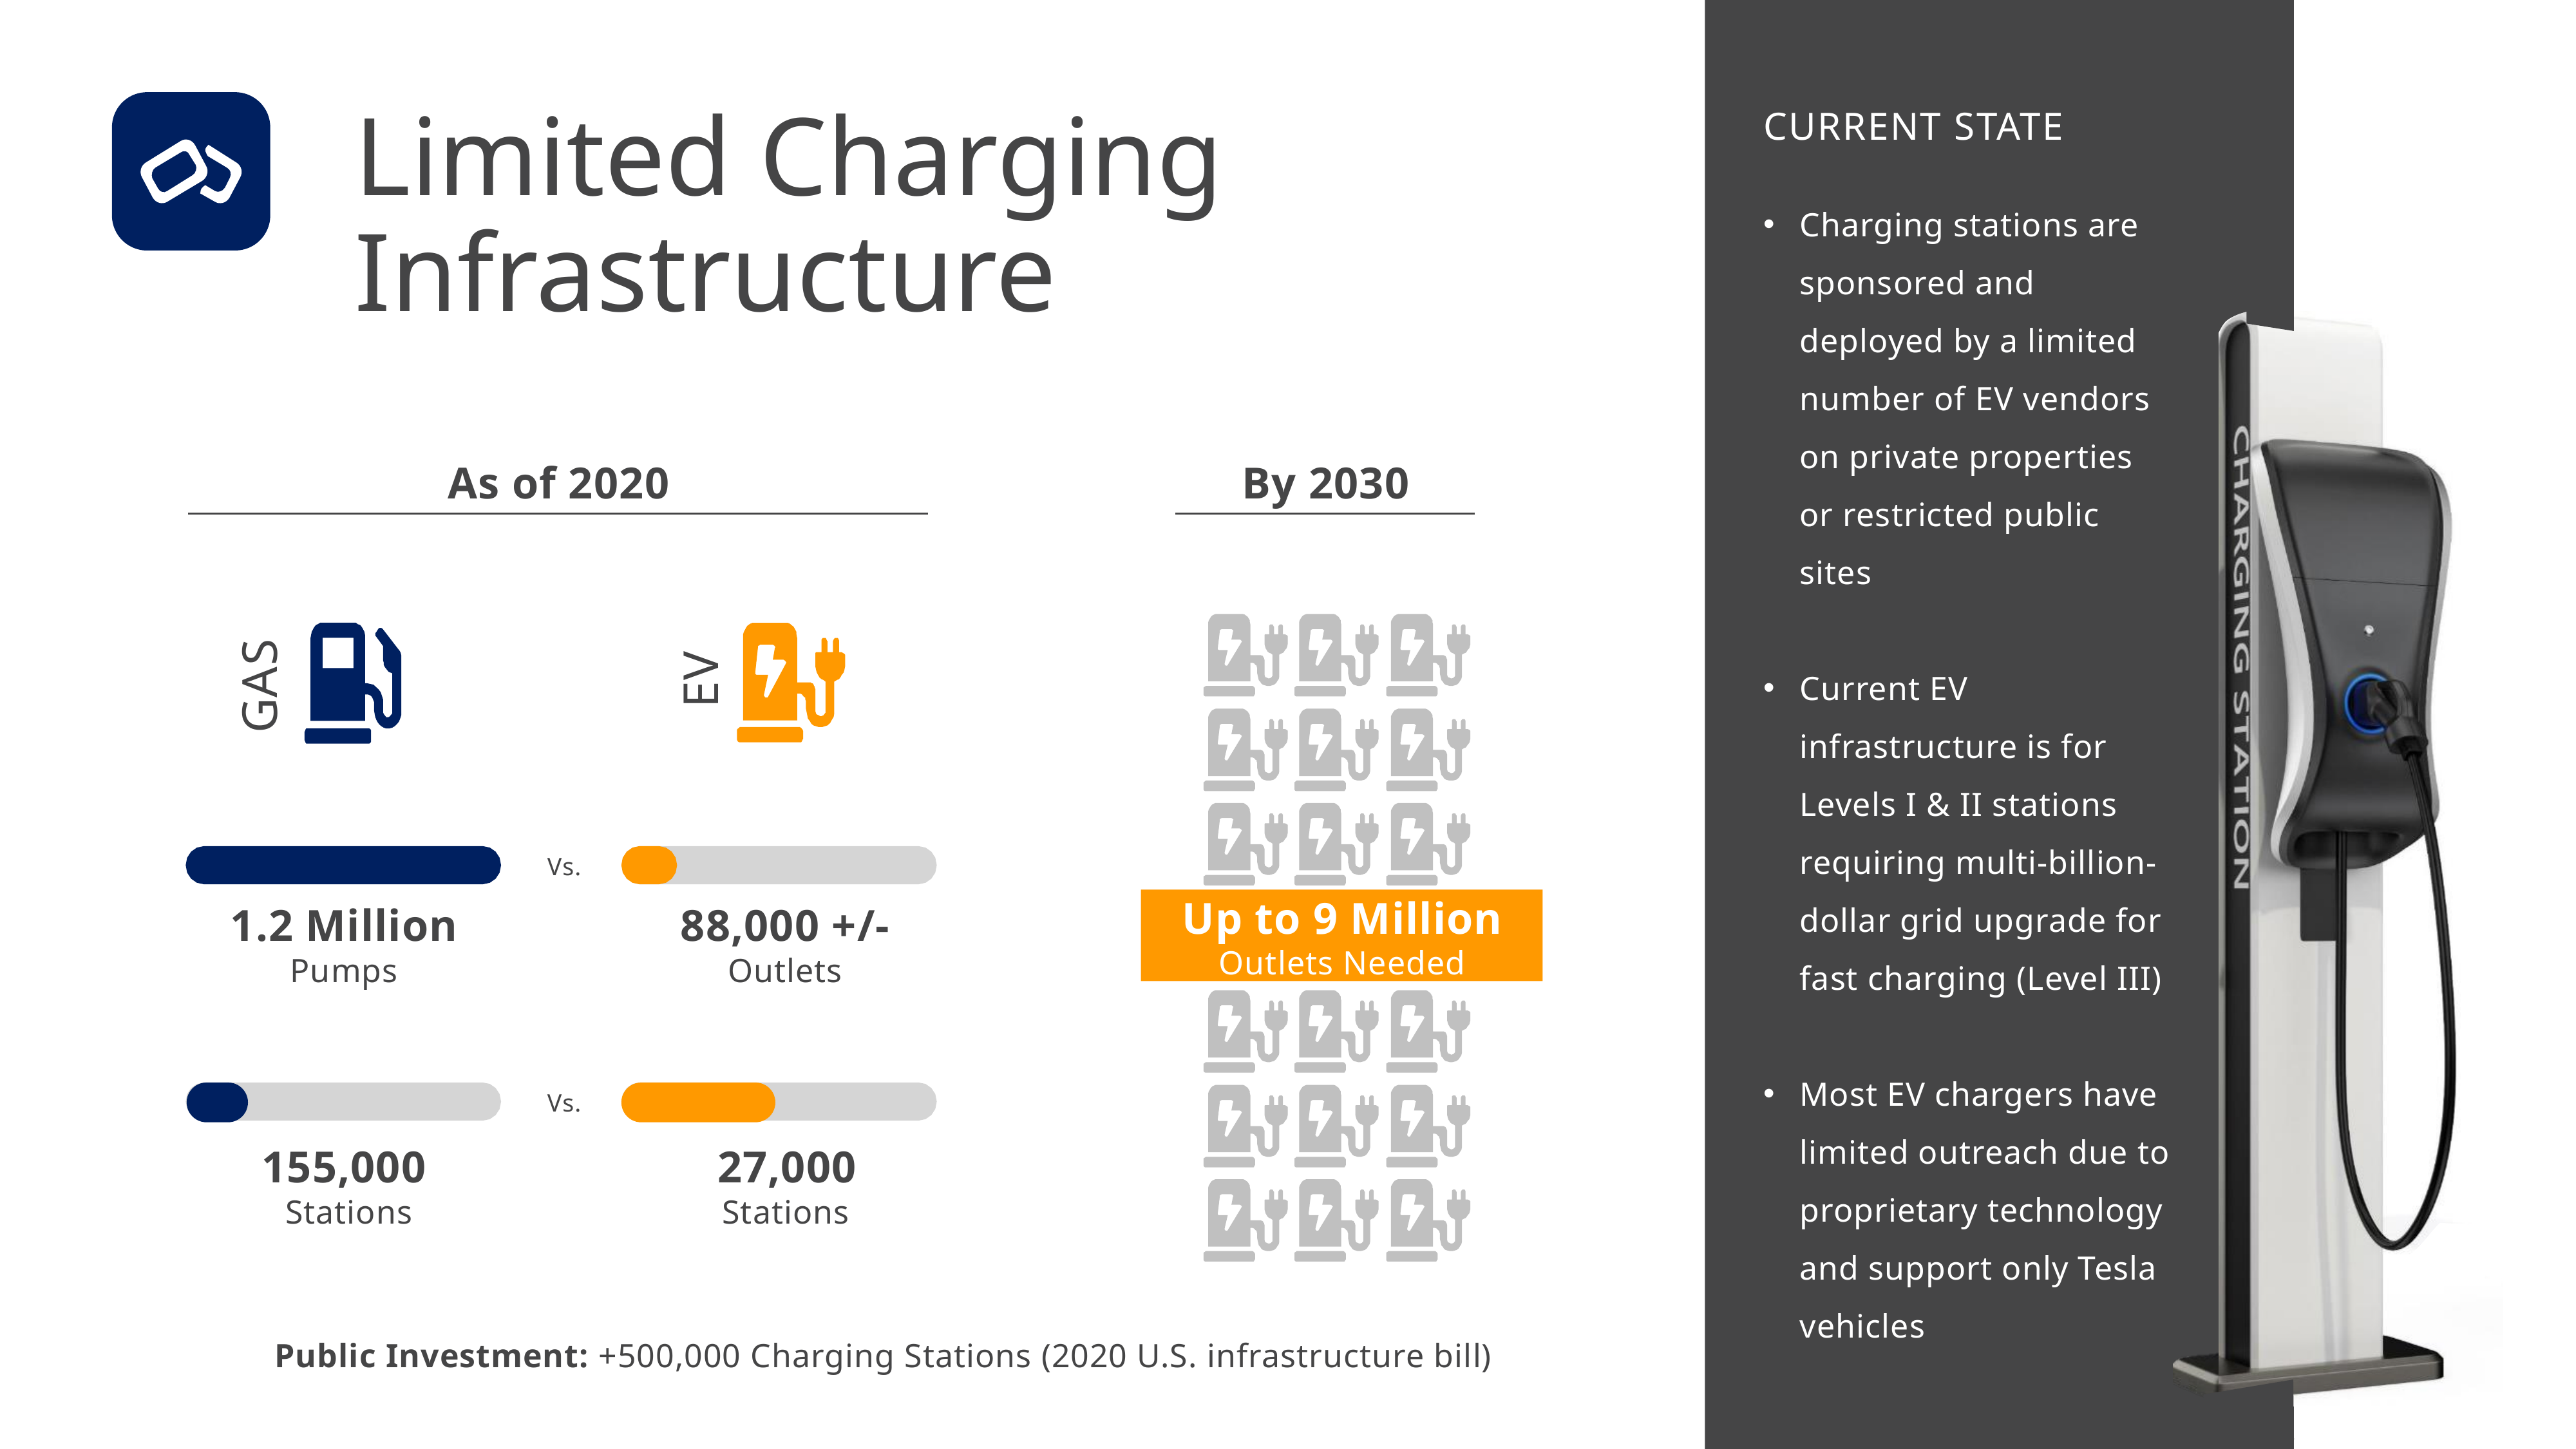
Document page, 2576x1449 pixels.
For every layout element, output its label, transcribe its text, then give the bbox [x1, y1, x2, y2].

text_box [1705, 0, 2294, 1449]
text_box [178, 797, 495, 857]
text_box 155,000 Stations [248, 1139, 439, 1231]
text_box 1.2 Million Pumps [217, 897, 470, 989]
text_box [140, 139, 208, 204]
text_box [937, 851, 943, 879]
text_box As of 2020 [401, 454, 715, 507]
text_box Up to 9 Million Outlets Needed [1471, 889, 1543, 981]
text_box [186, 1082, 249, 1122]
text_box [111, 92, 270, 251]
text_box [621, 846, 937, 885]
text_box Limited Charging Infrastructure [349, 97, 1449, 341]
text_box [185, 846, 502, 885]
text_box EV [661, 617, 728, 710]
text_box [200, 144, 242, 204]
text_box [2172, 270, 2523, 1440]
text_box [737, 726, 804, 743]
text_box [310, 622, 402, 729]
text_box [743, 623, 846, 727]
text_box Charging stations are sponsored and deployed by a limited number of EV vendors on private properties or restricted public sites Current EV infrastructure is for Levels I & II stations requiring multi-billion-dollar grid upgrade for fast charging (Level III) Most EV chargers have limited outreach due to proprietary technology and support only Tesla vehicles [1757, 179, 2182, 1350]
text_box CURRENT STATE [1757, 88, 2149, 153]
text_box Vs. [545, 1086, 596, 1117]
text_box Public Investment: +500,000 Charging Stations (2020 U.S. infrastructure bill) [269, 1310, 1572, 1379]
text_box [229, 1082, 502, 1121]
text_box Vs. [545, 849, 596, 880]
text_box 27,000 Stations [699, 1139, 871, 1231]
text_box By 2030 [1175, 454, 1475, 507]
text_box [304, 728, 372, 744]
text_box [621, 1082, 937, 1122]
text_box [1203, 614, 1471, 1262]
text_box 88,000 +/- Outlets [667, 897, 904, 989]
text_box GAS [220, 592, 287, 735]
text_box Up to 9 Million Outlets Needed [1141, 889, 1203, 981]
